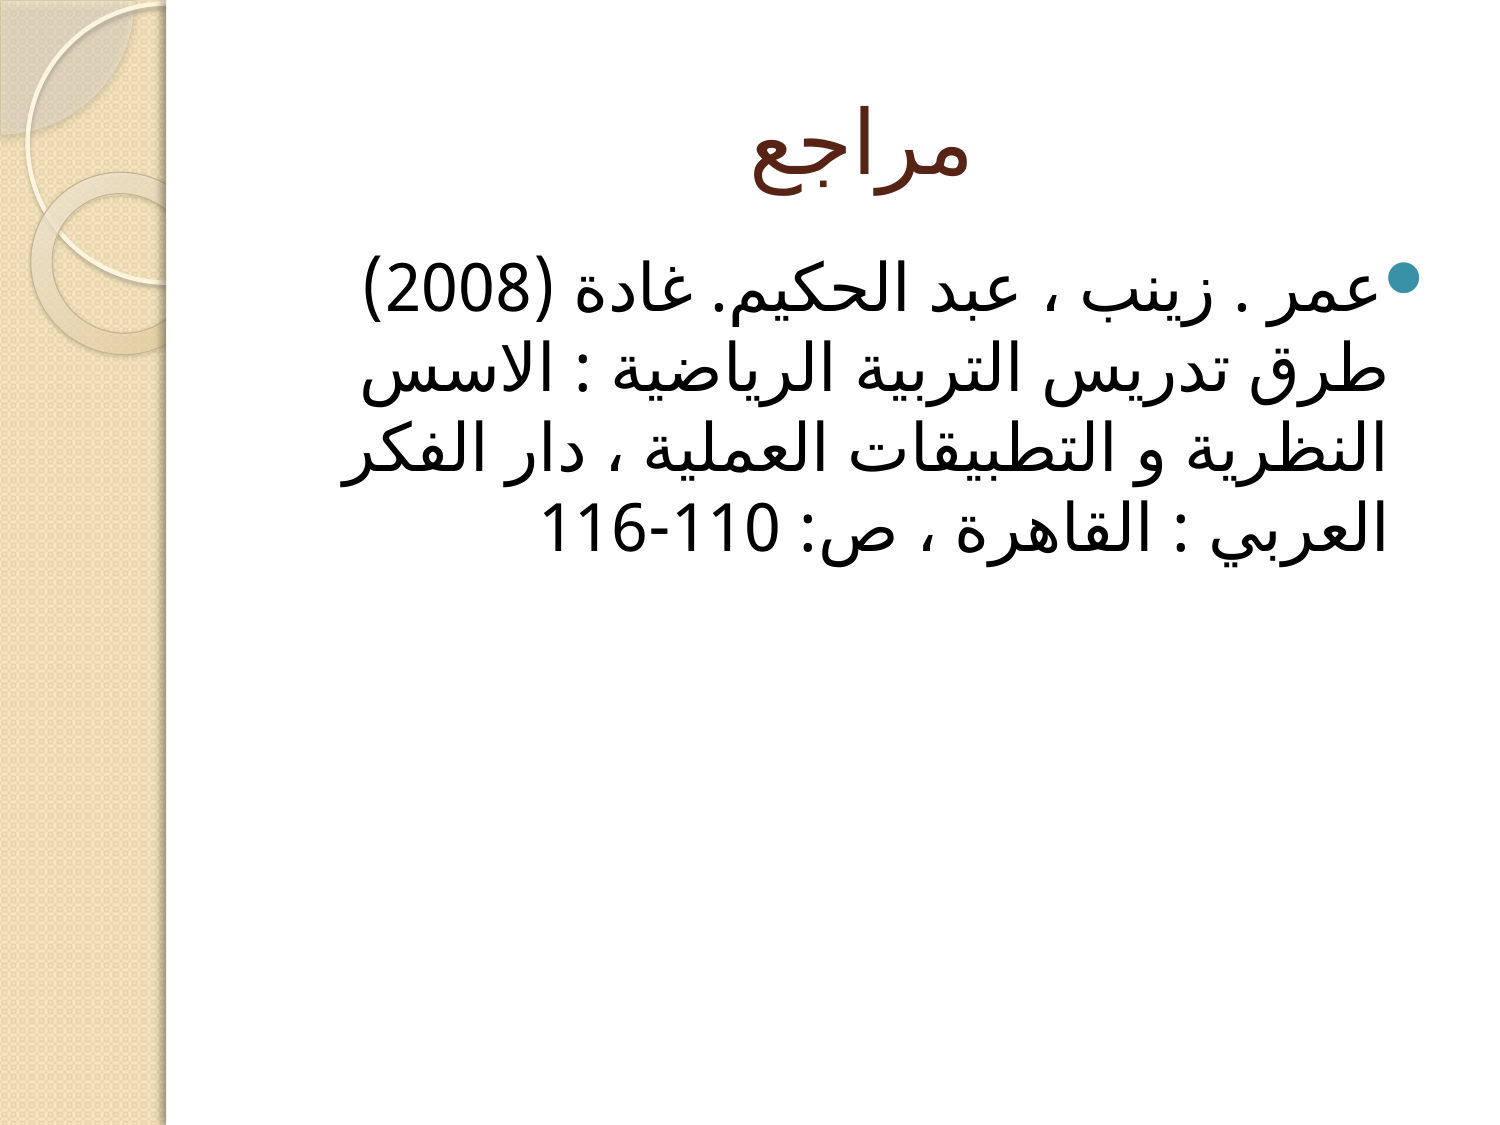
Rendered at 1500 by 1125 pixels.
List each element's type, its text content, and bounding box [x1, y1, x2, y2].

title مراجع [235, 45, 1466, 233]
list عمر . زينب ، عبد الحكيم. غادة (2008) طرق تدريس التربية الرياضية : الاسس النظرية و التطبيقات العملية ، دار الفكر العربي : القاهرة ، ص: 110-116 [235, 237, 1466, 1025]
